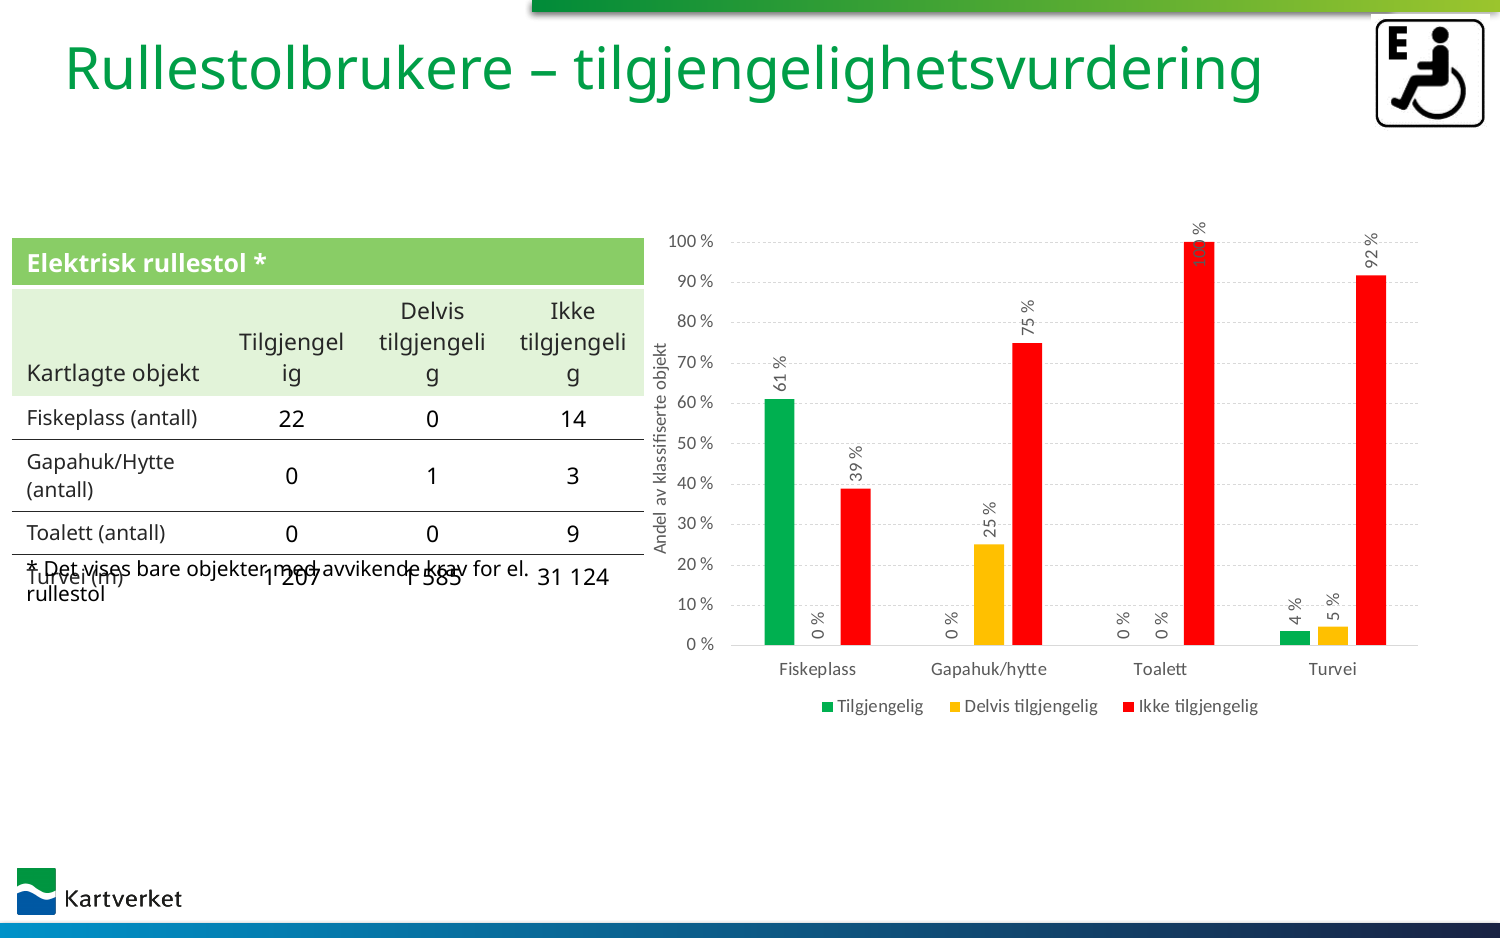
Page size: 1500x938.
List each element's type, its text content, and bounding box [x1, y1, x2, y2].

table_cell Delvis tilgjengelig [362, 289, 503, 396]
table_cell 31 124 [597, 555, 638, 598]
table_cell 0 [222, 512, 362, 548]
table_header Elektrisk rullestol * [12, 238, 638, 285]
table_cell Toalett (antall) [12, 512, 222, 548]
picture [643, 218, 1429, 728]
table_cell Kartlagte objekt [12, 289, 222, 396]
table_cell 3 [503, 440, 638, 511]
table_cell 22 [222, 396, 362, 439]
table_cell 14 [503, 396, 638, 439]
table_cell Fiskeplass (antall) [12, 396, 222, 439]
table_cell 1 [362, 440, 503, 511]
table_cell Tilgjengelig [222, 289, 362, 396]
table_cell 0 [362, 512, 503, 548]
table_cell 9 [503, 512, 638, 554]
text_box * Det vises bare objekter med avvikende krav for el. rullestol [11, 548, 597, 613]
table_cell Gapahuk/Hytte (antall) [12, 440, 222, 511]
table_cell 0 [362, 396, 503, 439]
table_cell Ikke tilgjengelig [503, 289, 638, 396]
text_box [1371, 13, 1491, 133]
text_box Rullestolbrukere – tilgjengelighetsvurdering [49, 12, 1372, 109]
table_cell 0 [222, 440, 362, 511]
